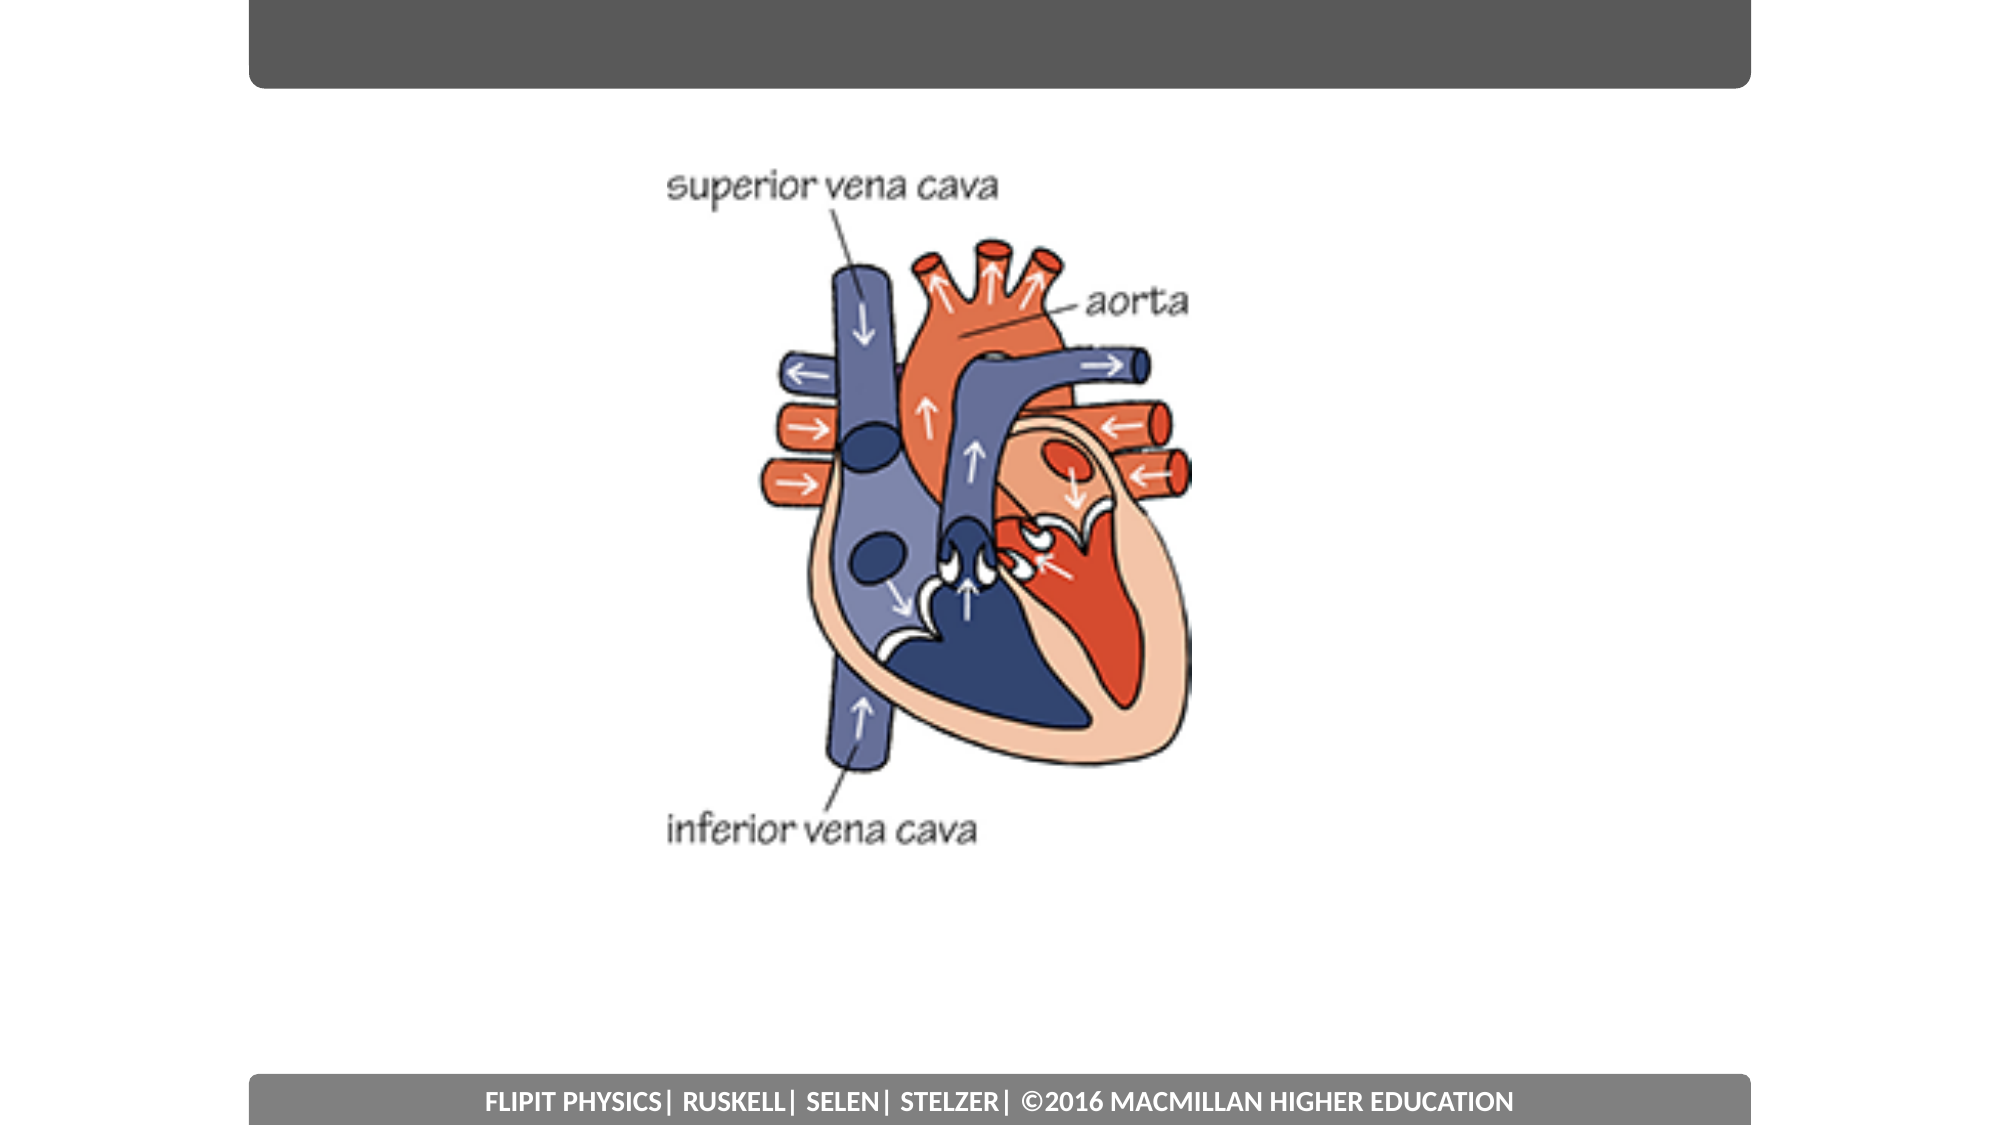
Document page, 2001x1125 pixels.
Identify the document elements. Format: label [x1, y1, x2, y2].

text_box [248, 0, 1752, 89]
picture [667, 161, 1192, 852]
text_box [249, 1074, 1750, 1125]
